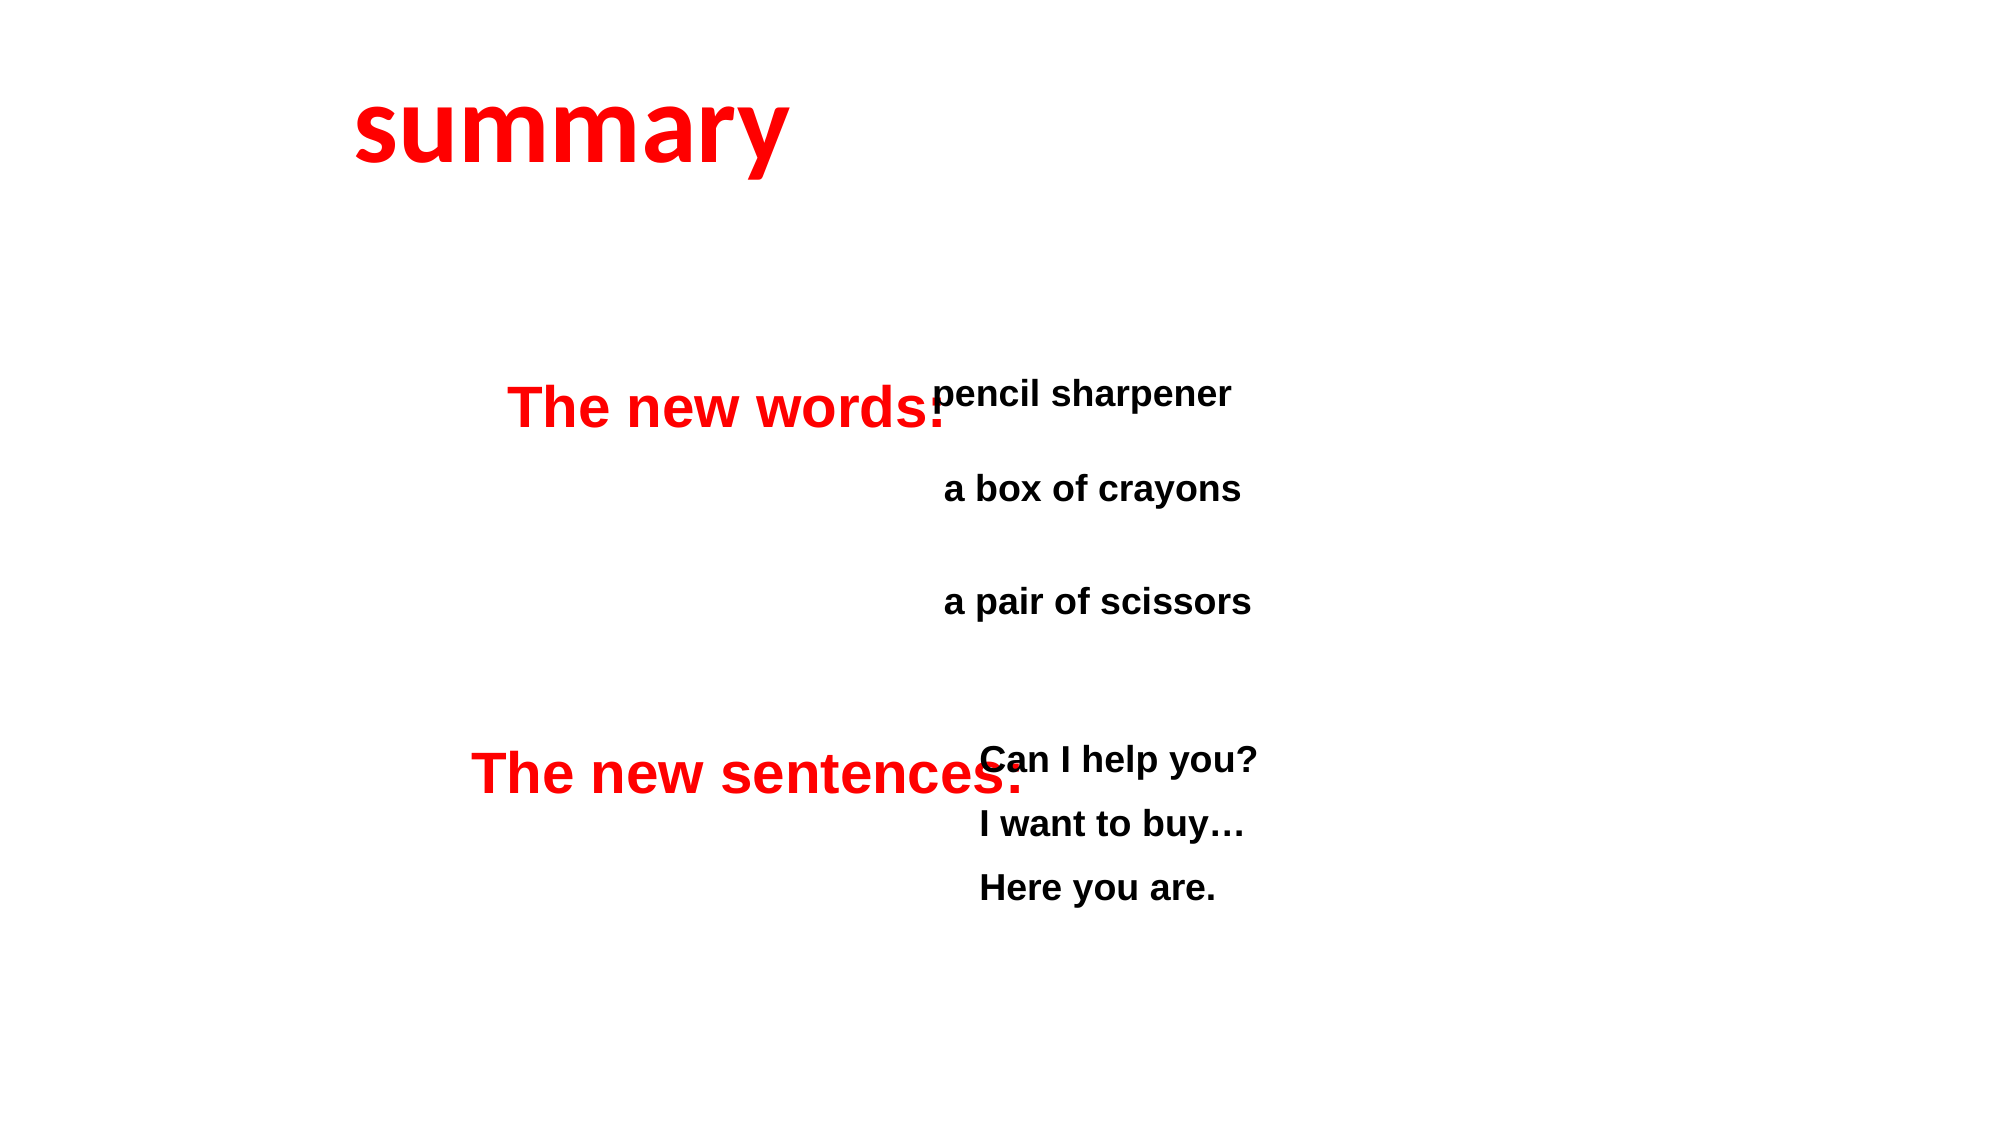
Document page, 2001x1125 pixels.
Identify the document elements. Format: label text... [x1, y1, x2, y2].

text_box The new sentences: [456, 727, 964, 813]
text_box pencil sharpener [917, 361, 1247, 422]
text_box Can I help you? I want to buy… Here you are. [964, 727, 1508, 916]
text_box a box of crayons [929, 456, 1804, 516]
text_box summary [338, 42, 806, 193]
text_box The new words: [492, 361, 979, 447]
text_box a pair of scissors [929, 569, 1780, 630]
